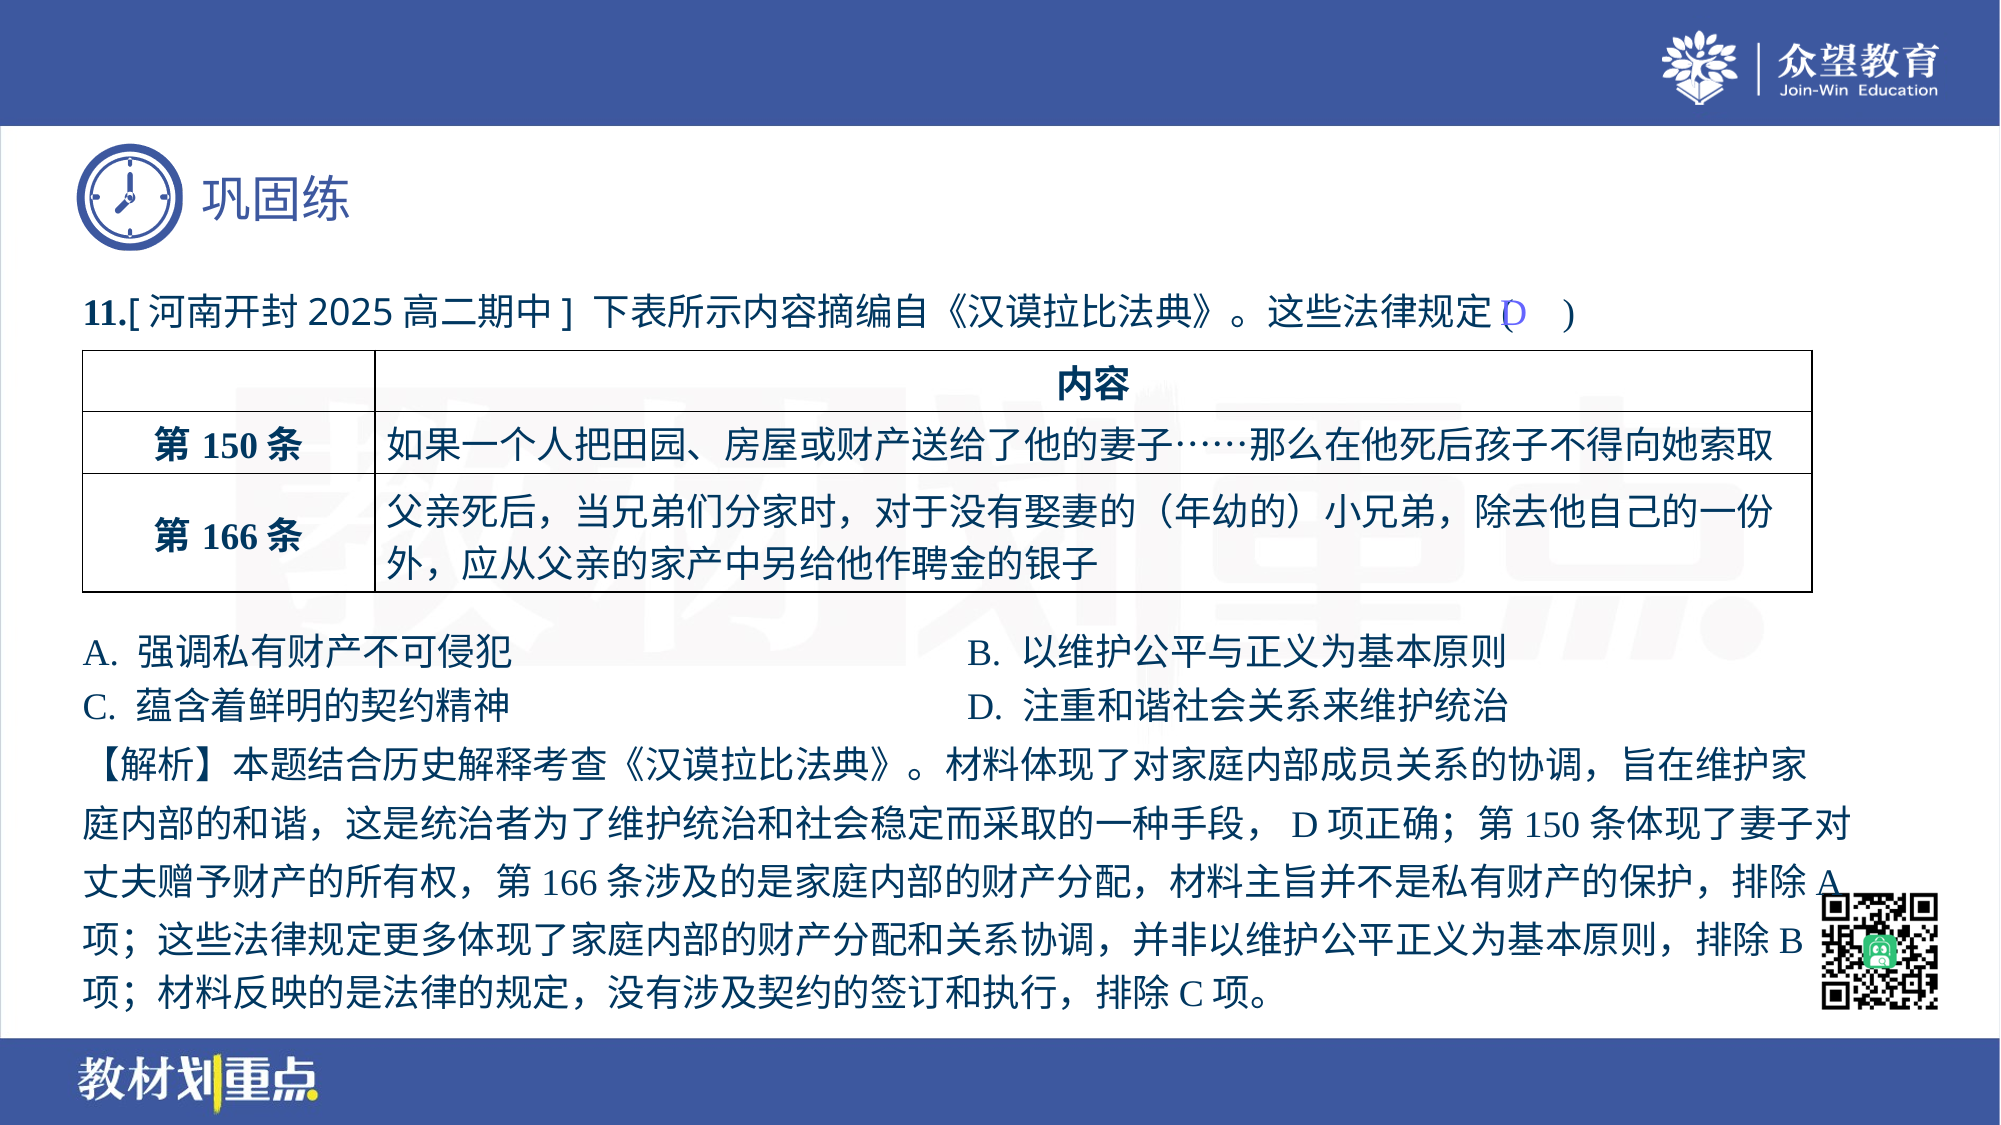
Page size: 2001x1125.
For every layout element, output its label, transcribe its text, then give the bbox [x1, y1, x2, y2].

table_cell 第166条 [83, 474, 374, 591]
table_cell 父亲死后，当兄弟们分家时，对于没有娶妻的（年幼的）小兄弟，除去他自己的一份 外，应从父亲的家产中另给他作聘金的银子 [376, 474, 1811, 591]
table_header [83, 351, 374, 411]
text_box A. 强调私有财产不可侵犯 B. 以维护公平与正义为基本原则 C. 蕴含着鲜明的契约精神 D. 注重和谐社会关系来维护统治 [82, 614, 1817, 723]
text_box 11.[河南开封2025高二期中] 下表所示内容摘编自《汉谟拉比法典》。这些法律规定( ) [1541, 276, 1817, 329]
text_box 【解析】本题结合历史解释考查《汉谟拉比法典》。材料体现了对家庭内部成员关系的协调，旨在维护家 庭内部的和谐，这是统治者为了维护统治和社会稳定而采取的一种手段，D项正确；第150条体现了妻子对 丈夫赠予财产的所有权，第166条涉及的是家庭内部的财产分配，材料主旨并不是私有财产的保护，排除A 项；这些法律规定更多体现了家庭内部的财产分配和关系协调，并非以维护公平正义为基本原则，排除B 项；材料反映的是法律的规定，没有涉及契约的签订和执行，排除C项。 [82, 728, 1817, 1011]
table_header 内容 [376, 351, 1811, 411]
text_box D [1486, 276, 1541, 329]
table_cell 第150条 [83, 412, 374, 473]
table_cell 如果一个人把田园、房屋或财产送给了他的妻子……那么在他死后孩子不得向她索取 [376, 412, 1811, 473]
text_box 11.[河南开封2025高二期中] 下表所示内容摘编自《汉谟拉比法典》。这些法律规定( ) [82, 276, 1486, 329]
picture [0, 0, 2000, 1125]
